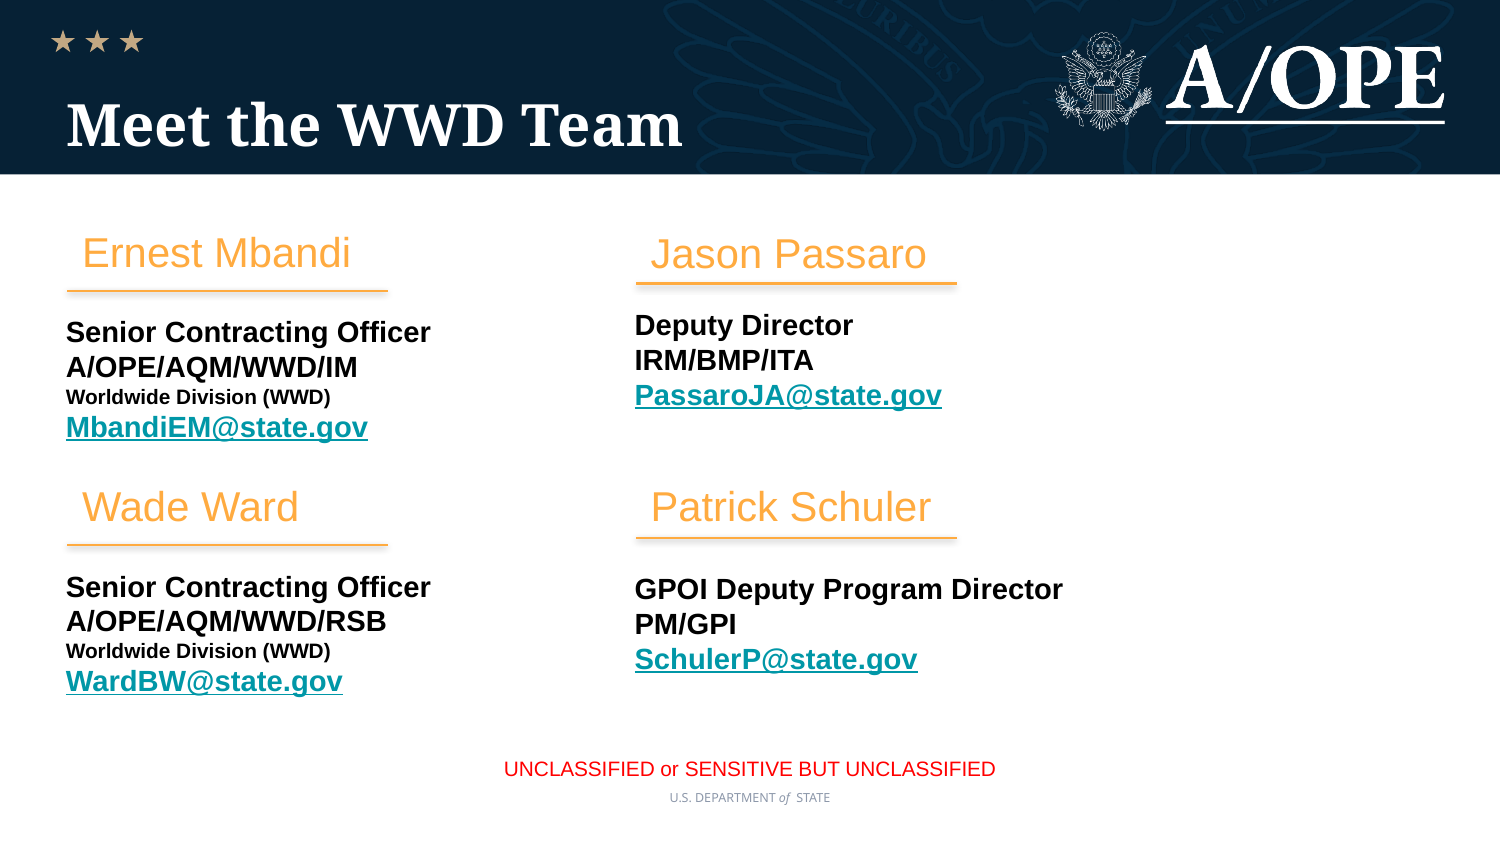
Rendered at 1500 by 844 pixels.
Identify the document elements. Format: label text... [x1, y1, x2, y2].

text_box GPOI Deputy Program Director PM/GPI SchulerP@state.gov [619, 563, 1280, 677]
text_box Senior Contracting Officer A/OPE/AQM/WWD/RSB Worldwide Division (WWD) WardBW@state.gov [51, 560, 711, 676]
text_box Deputy Director IRM/BMP/ITA PassaroJA@state.gov [619, 299, 1280, 415]
text_box Wade Ward [67, 472, 456, 536]
title Meet the WWD Team [51, 72, 1449, 167]
text_box Patrick Schuler [635, 472, 950, 529]
text_box Jason Passaro [635, 219, 1055, 274]
text_box UNCLASSIFIED or SENSITIVE BUT UNCLASSIFIED [489, 747, 1011, 788]
text_box Senior Contracting Officer A/OPE/AQM/WWD/IM Worldwide Division (WWD) MbandiEM@state.gov [51, 306, 711, 422]
text_box Ernest Mbandi [67, 218, 424, 281]
picture [587, 0, 1500, 174]
